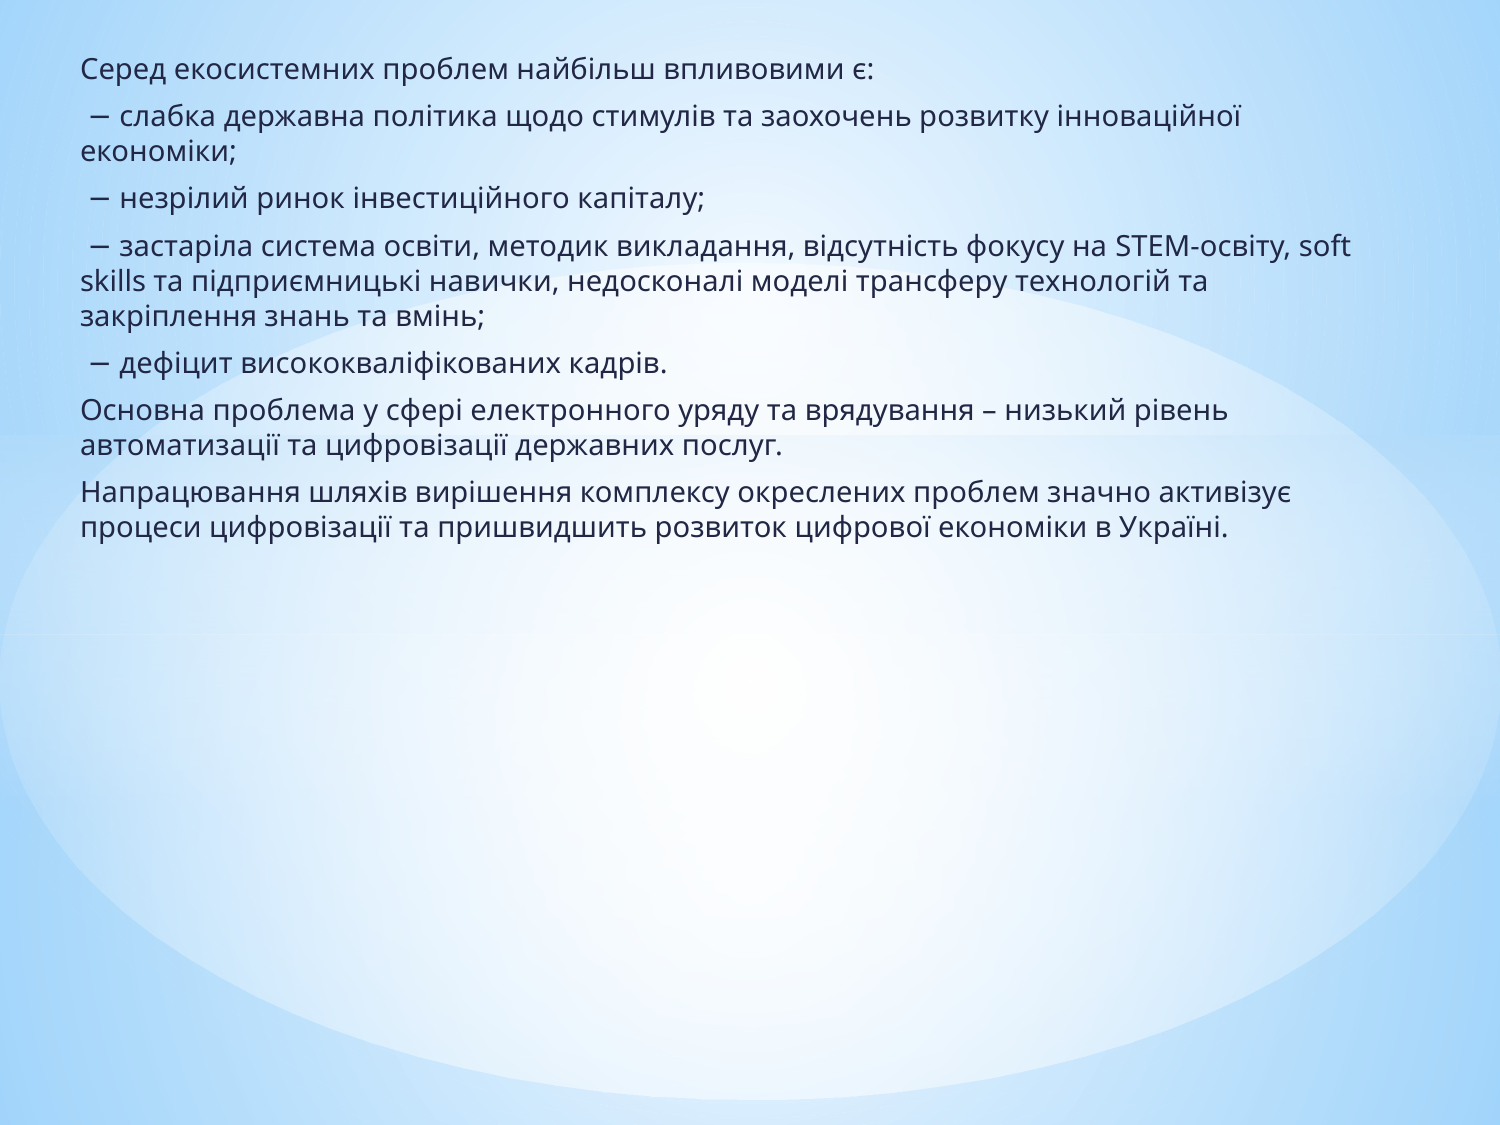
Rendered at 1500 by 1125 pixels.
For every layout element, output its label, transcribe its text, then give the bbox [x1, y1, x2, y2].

subtitle Серед екосистемних проблем найбільш впливовими є: − слабка державна політика щодо стимулів та заохочень розвитку інноваційної економіки; − незрілий ринок інвестиційного капіталу; − застаріла система освіти, методик викладання, відсутність фокусу на STEM‑освіту, soft skills та підприємницькі навички, недосконалі моделі трансферу технологій та закріплення знань та вмінь; − дефіцит висококваліфікованих кадрів. Основна проблема у сфері електронного уряду та врядування – низький рівень автоматизації та цифровізації державних послуг. Напрацювання шляхів вирішення комплексу окреслених проблем значно активізує процеси цифровізації та пришвидшить розвиток цифрової економіки в Україні. [64, 42, 1388, 1071]
